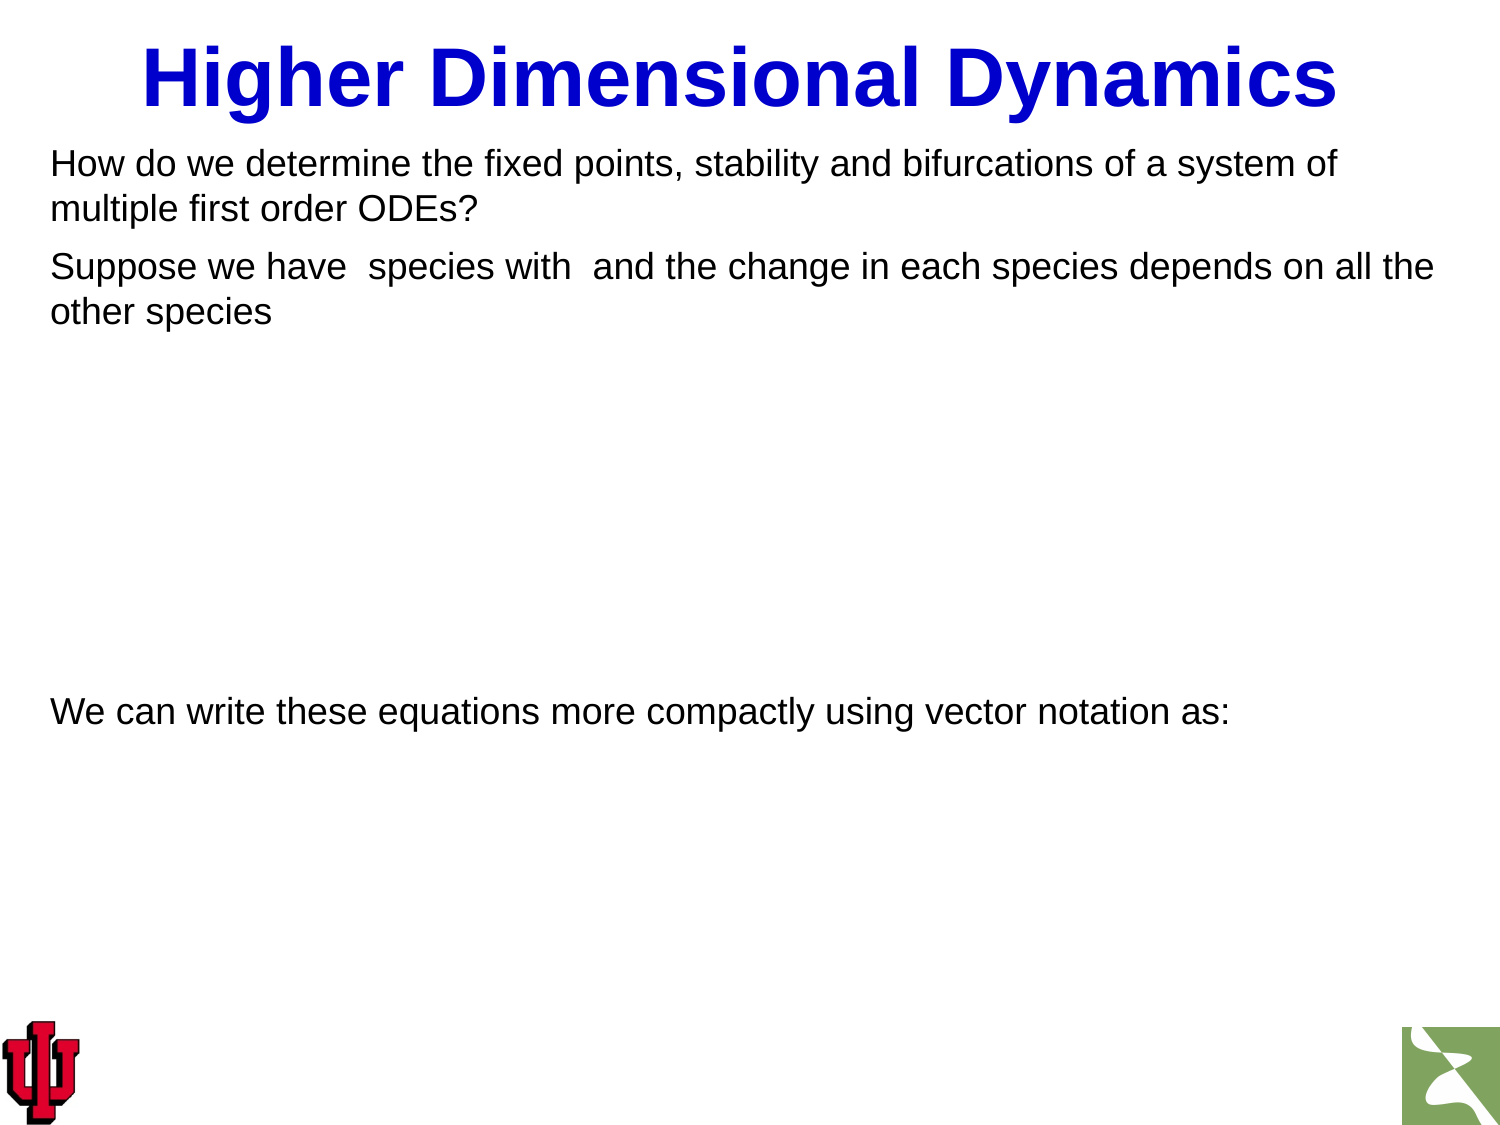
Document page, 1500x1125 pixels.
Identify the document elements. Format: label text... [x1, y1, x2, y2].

title Higher Dimensional Dynamics [65, 10, 1416, 137]
picture [1402, 1027, 1500, 1125]
picture [0, 1020, 80, 1125]
